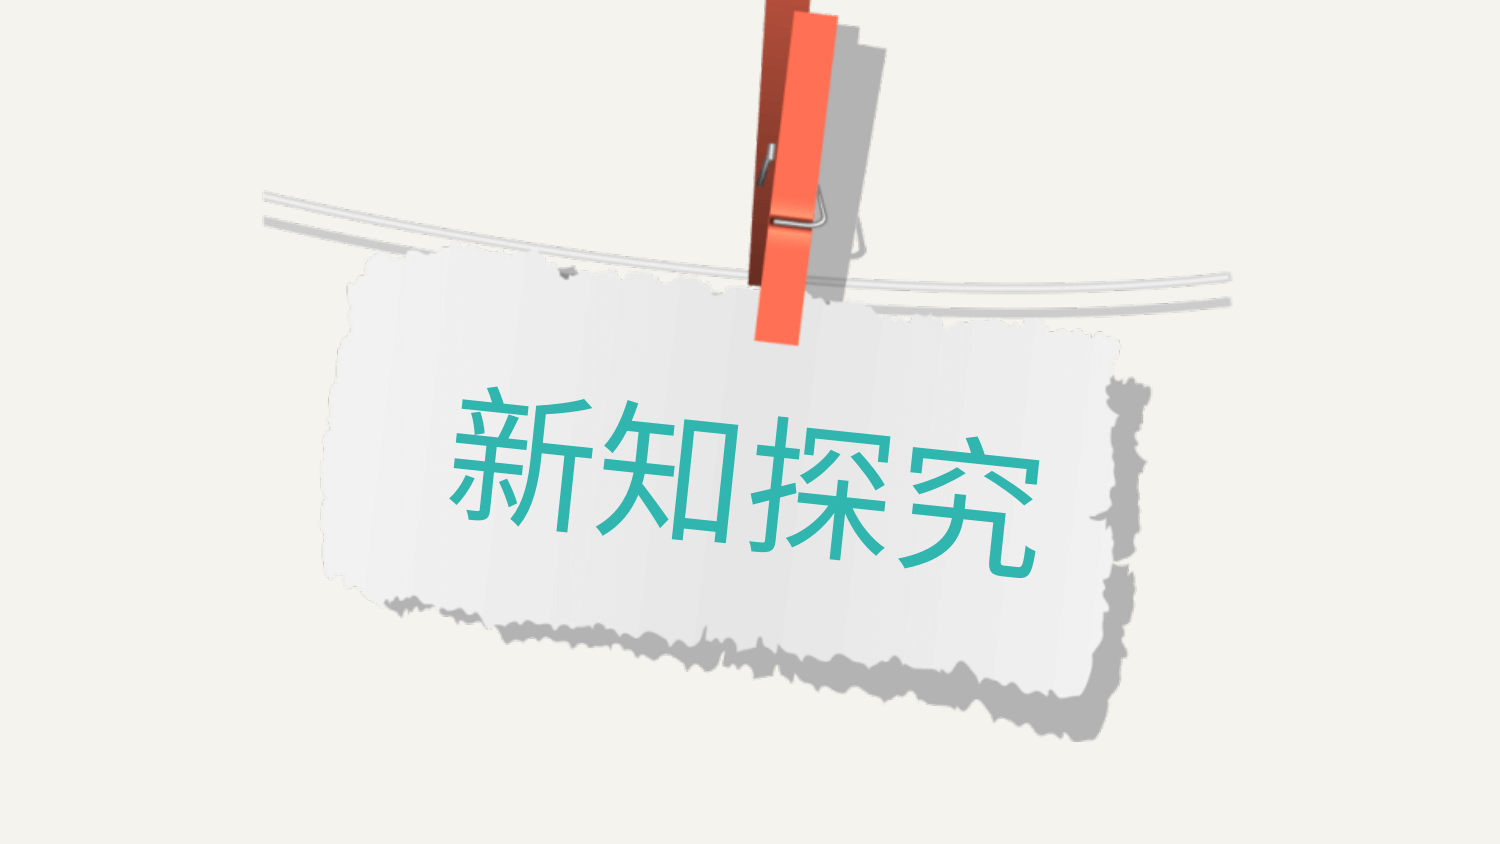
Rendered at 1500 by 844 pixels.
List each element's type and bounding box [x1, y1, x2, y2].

picture [94, 0, 1251, 742]
